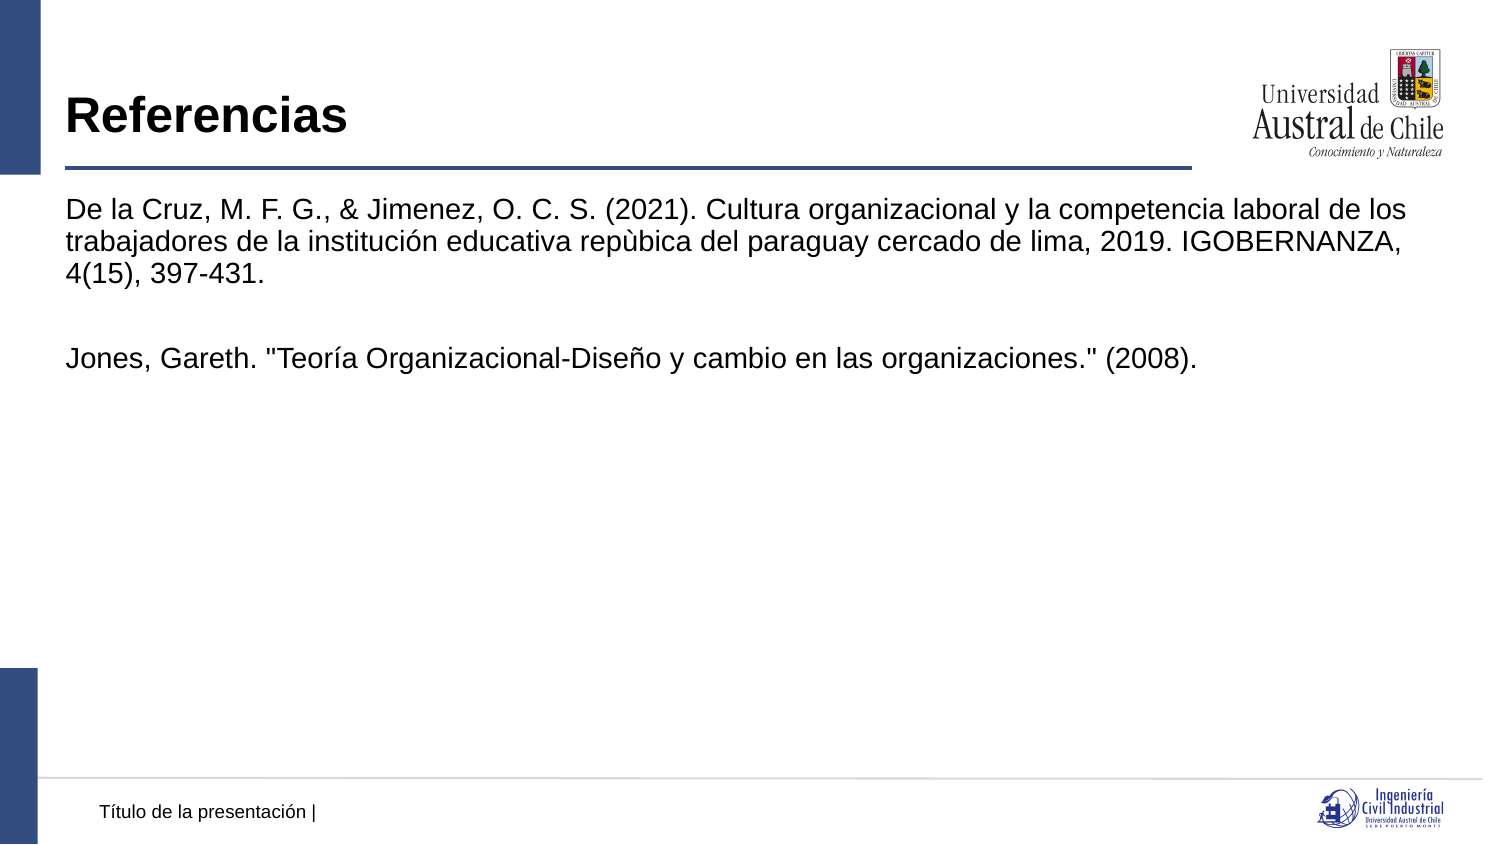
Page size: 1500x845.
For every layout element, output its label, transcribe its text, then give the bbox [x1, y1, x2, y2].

picture [1314, 785, 1449, 832]
title Referencias [64, 48, 1192, 144]
picture [1236, 31, 1460, 180]
list De la Cruz, M. F. G., & Jimenez, O. C. S. (2021). Cultura organizacional y la competencia laboral de los trabajadores de la institución educativa repùbica del paraguay cercado de lima, 2019. IGOBERNANZA, 4(15), 397-431. Jones, Gareth. "Teoría Organizacional-Diseño y cambio en las organizaciones." (2008). [65, 194, 1435, 747]
